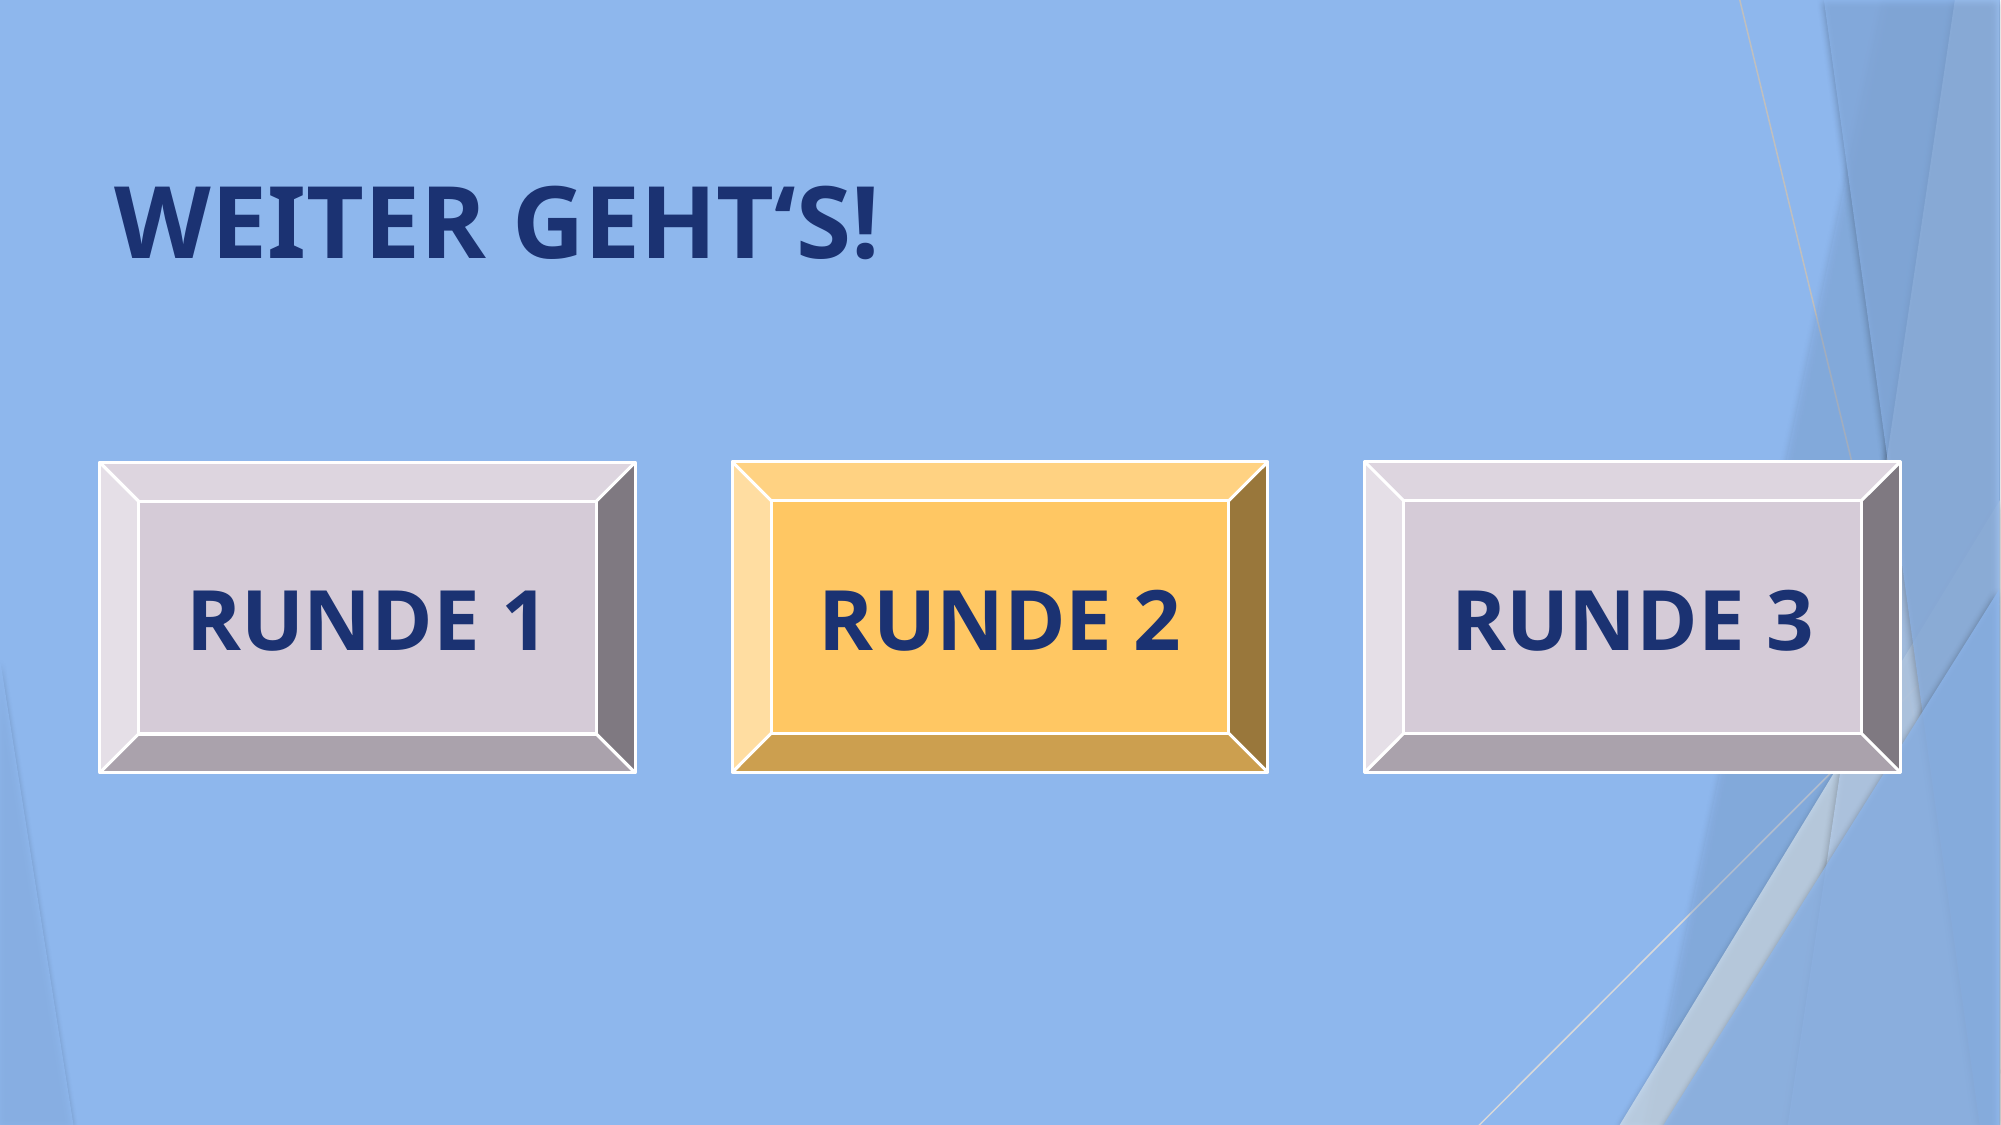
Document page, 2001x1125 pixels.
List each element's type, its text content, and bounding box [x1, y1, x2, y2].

title WEITER GEHT‘S! [99, 95, 1825, 407]
text_box RUNDE 1 [98, 461, 637, 774]
list Runde 1 [136, 687, 1862, 934]
text_box RUNDE 3 [1363, 460, 1902, 774]
text_box RUNDE 2 [731, 460, 1269, 774]
